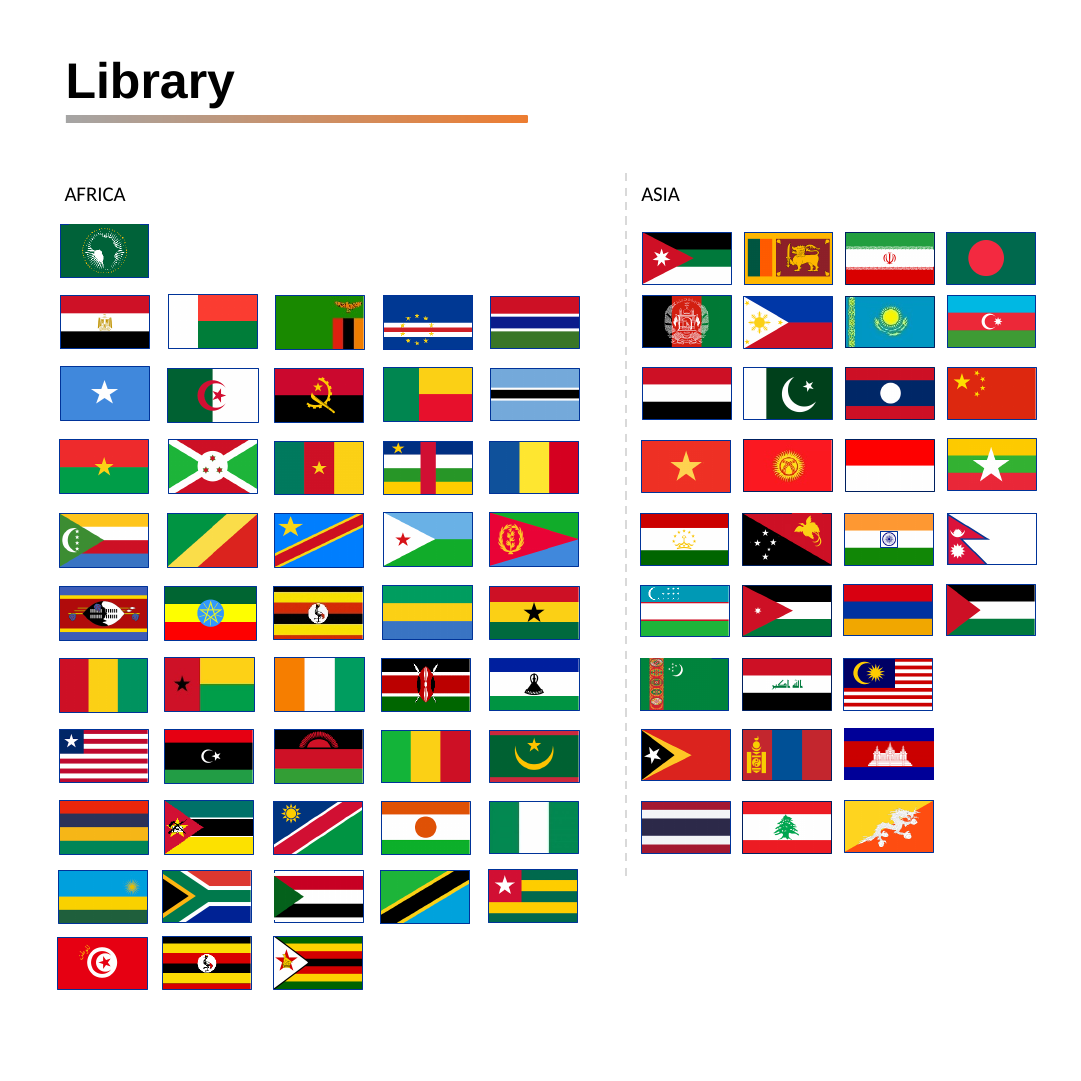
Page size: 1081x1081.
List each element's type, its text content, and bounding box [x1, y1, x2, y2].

picture [874, 305, 908, 337]
text_box [65, 114, 529, 124]
picture [164, 586, 257, 641]
picture [164, 800, 253, 855]
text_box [742, 801, 832, 853]
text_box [273, 870, 363, 923]
picture [273, 657, 364, 711]
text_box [947, 438, 1036, 491]
picture [60, 295, 149, 349]
picture [382, 585, 473, 639]
picture [274, 440, 364, 495]
picture [946, 584, 1035, 636]
picture [59, 800, 149, 854]
picture [743, 367, 833, 419]
picture [845, 232, 934, 284]
picture [167, 368, 258, 422]
picture [168, 439, 257, 493]
picture [743, 439, 832, 492]
picture [161, 936, 251, 989]
picture [380, 658, 470, 711]
picture [273, 936, 363, 989]
picture [490, 296, 579, 349]
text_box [642, 295, 731, 348]
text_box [59, 224, 149, 278]
picture [488, 869, 578, 923]
picture [380, 730, 470, 783]
picture [489, 586, 579, 639]
picture [59, 513, 149, 567]
picture [489, 441, 579, 494]
picture [489, 658, 579, 711]
picture [164, 729, 253, 783]
picture [383, 440, 473, 495]
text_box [947, 513, 1037, 565]
picture [843, 584, 933, 636]
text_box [58, 870, 148, 923]
picture [844, 800, 934, 852]
text_box ASIA [626, 173, 790, 213]
picture [383, 367, 473, 421]
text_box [639, 658, 729, 710]
picture [640, 585, 729, 637]
picture [489, 512, 579, 566]
picture [946, 232, 1035, 284]
picture [844, 728, 934, 780]
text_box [845, 367, 934, 419]
picture [59, 658, 147, 712]
picture [274, 368, 364, 422]
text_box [742, 729, 832, 781]
picture [59, 439, 149, 493]
picture [164, 657, 255, 711]
picture [380, 870, 469, 924]
picture [946, 295, 1036, 348]
picture [273, 586, 363, 640]
picture [59, 729, 148, 783]
picture [490, 368, 579, 420]
picture [59, 586, 148, 641]
picture [742, 513, 832, 565]
picture [641, 729, 730, 781]
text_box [641, 440, 731, 492]
picture [642, 367, 731, 419]
picture [162, 870, 251, 923]
picture [57, 936, 147, 989]
picture [844, 439, 934, 492]
picture [381, 800, 470, 855]
picture [642, 232, 731, 284]
picture [848, 296, 855, 348]
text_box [744, 232, 833, 284]
picture [488, 801, 578, 854]
picture [274, 513, 364, 567]
picture [275, 295, 364, 350]
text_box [844, 513, 934, 565]
picture [489, 730, 579, 783]
picture [383, 295, 473, 350]
picture [167, 513, 258, 567]
text_box AFRICA [49, 173, 213, 213]
picture [742, 584, 832, 636]
picture [641, 801, 730, 854]
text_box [750, 528, 780, 565]
picture [383, 512, 473, 566]
picture [59, 366, 149, 420]
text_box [742, 658, 832, 710]
text_box Library [50, 48, 713, 116]
picture [743, 296, 833, 349]
picture [273, 729, 363, 784]
picture [273, 800, 363, 855]
picture [843, 658, 933, 710]
picture [168, 294, 258, 348]
picture [946, 367, 1036, 419]
picture [639, 513, 729, 565]
